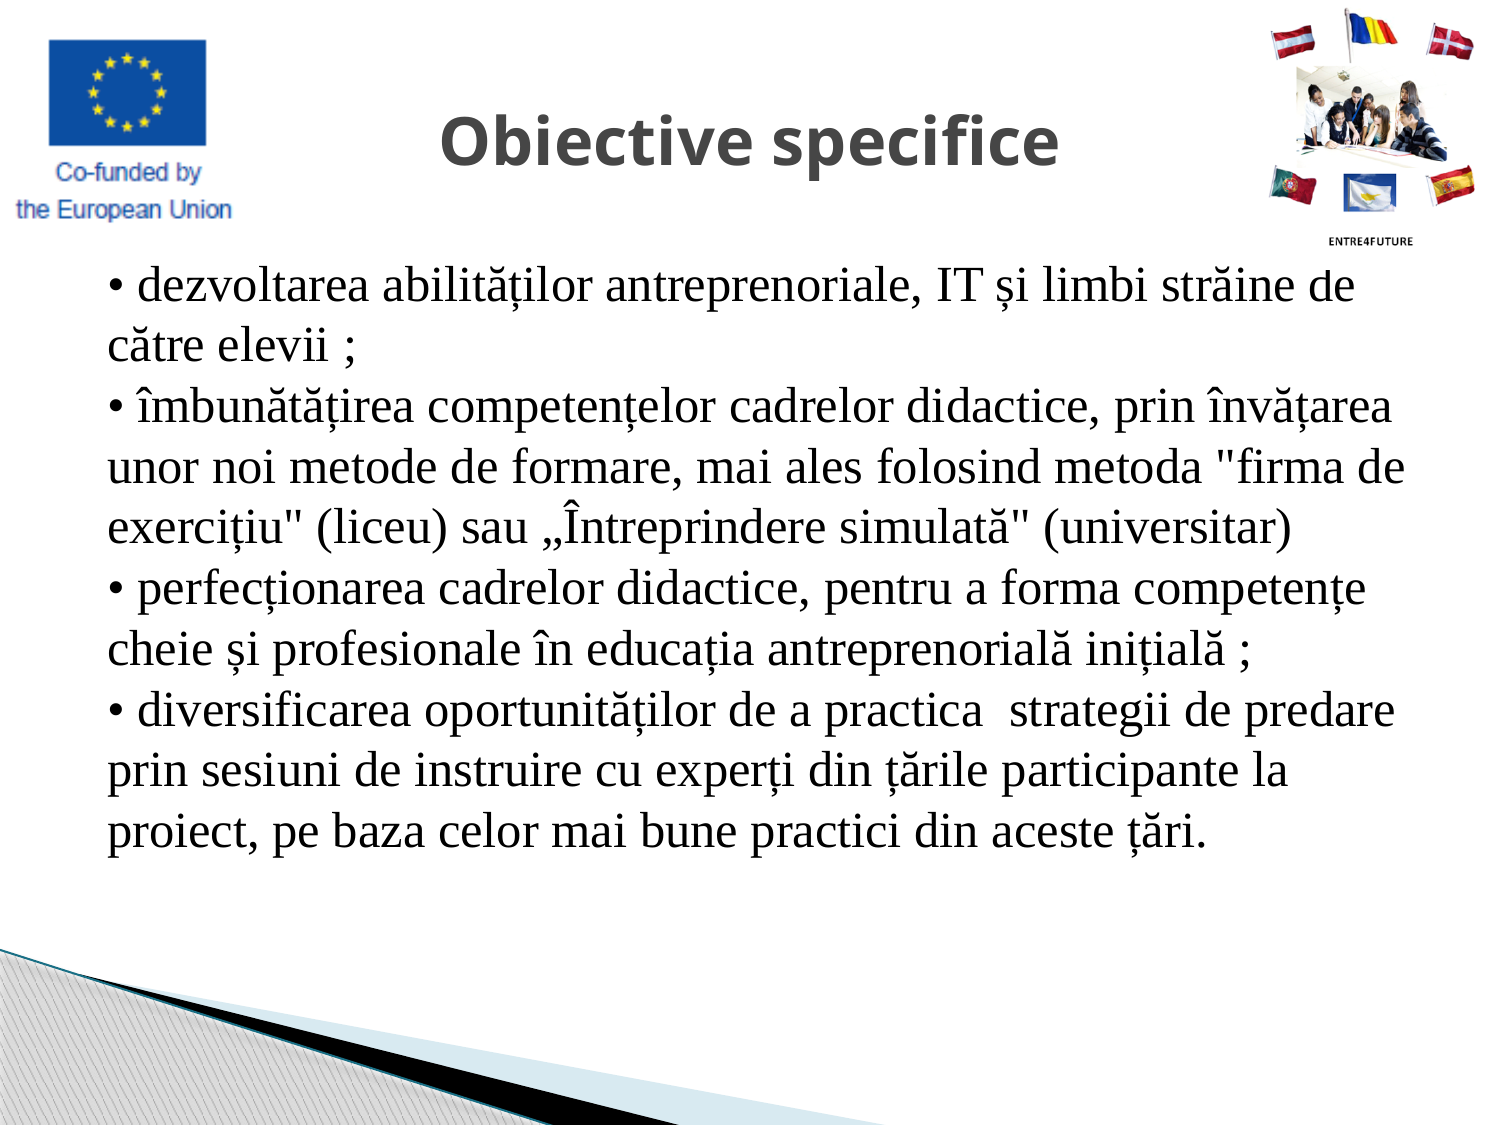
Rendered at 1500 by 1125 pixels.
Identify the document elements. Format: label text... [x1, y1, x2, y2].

list • dezvoltarea abilităților antreprenoriale, IT și limbi străine de către elevii ; • îmbunătățirea competențelor cadrelor didactice, prin învățarea unor noi metode de formare, mai ales folosind metoda "firma de exercițiu" (liceu) sau „Întreprindere simulată" (universitar) • perfecționarea cadrelor didactice, pentru a forma competențe cheie și profesionale în educația antreprenorială inițială ; • diversificarea oportunităților de a practica strategii de predare prin sesiuni de instruire cu experți din țările participante la proiect, pe baza celor mai bune practici din aceste țări. [75, 243, 1425, 986]
title Obiective specifice [258, 45, 1246, 233]
picture [1252, 0, 1500, 270]
picture [0, 0, 253, 251]
